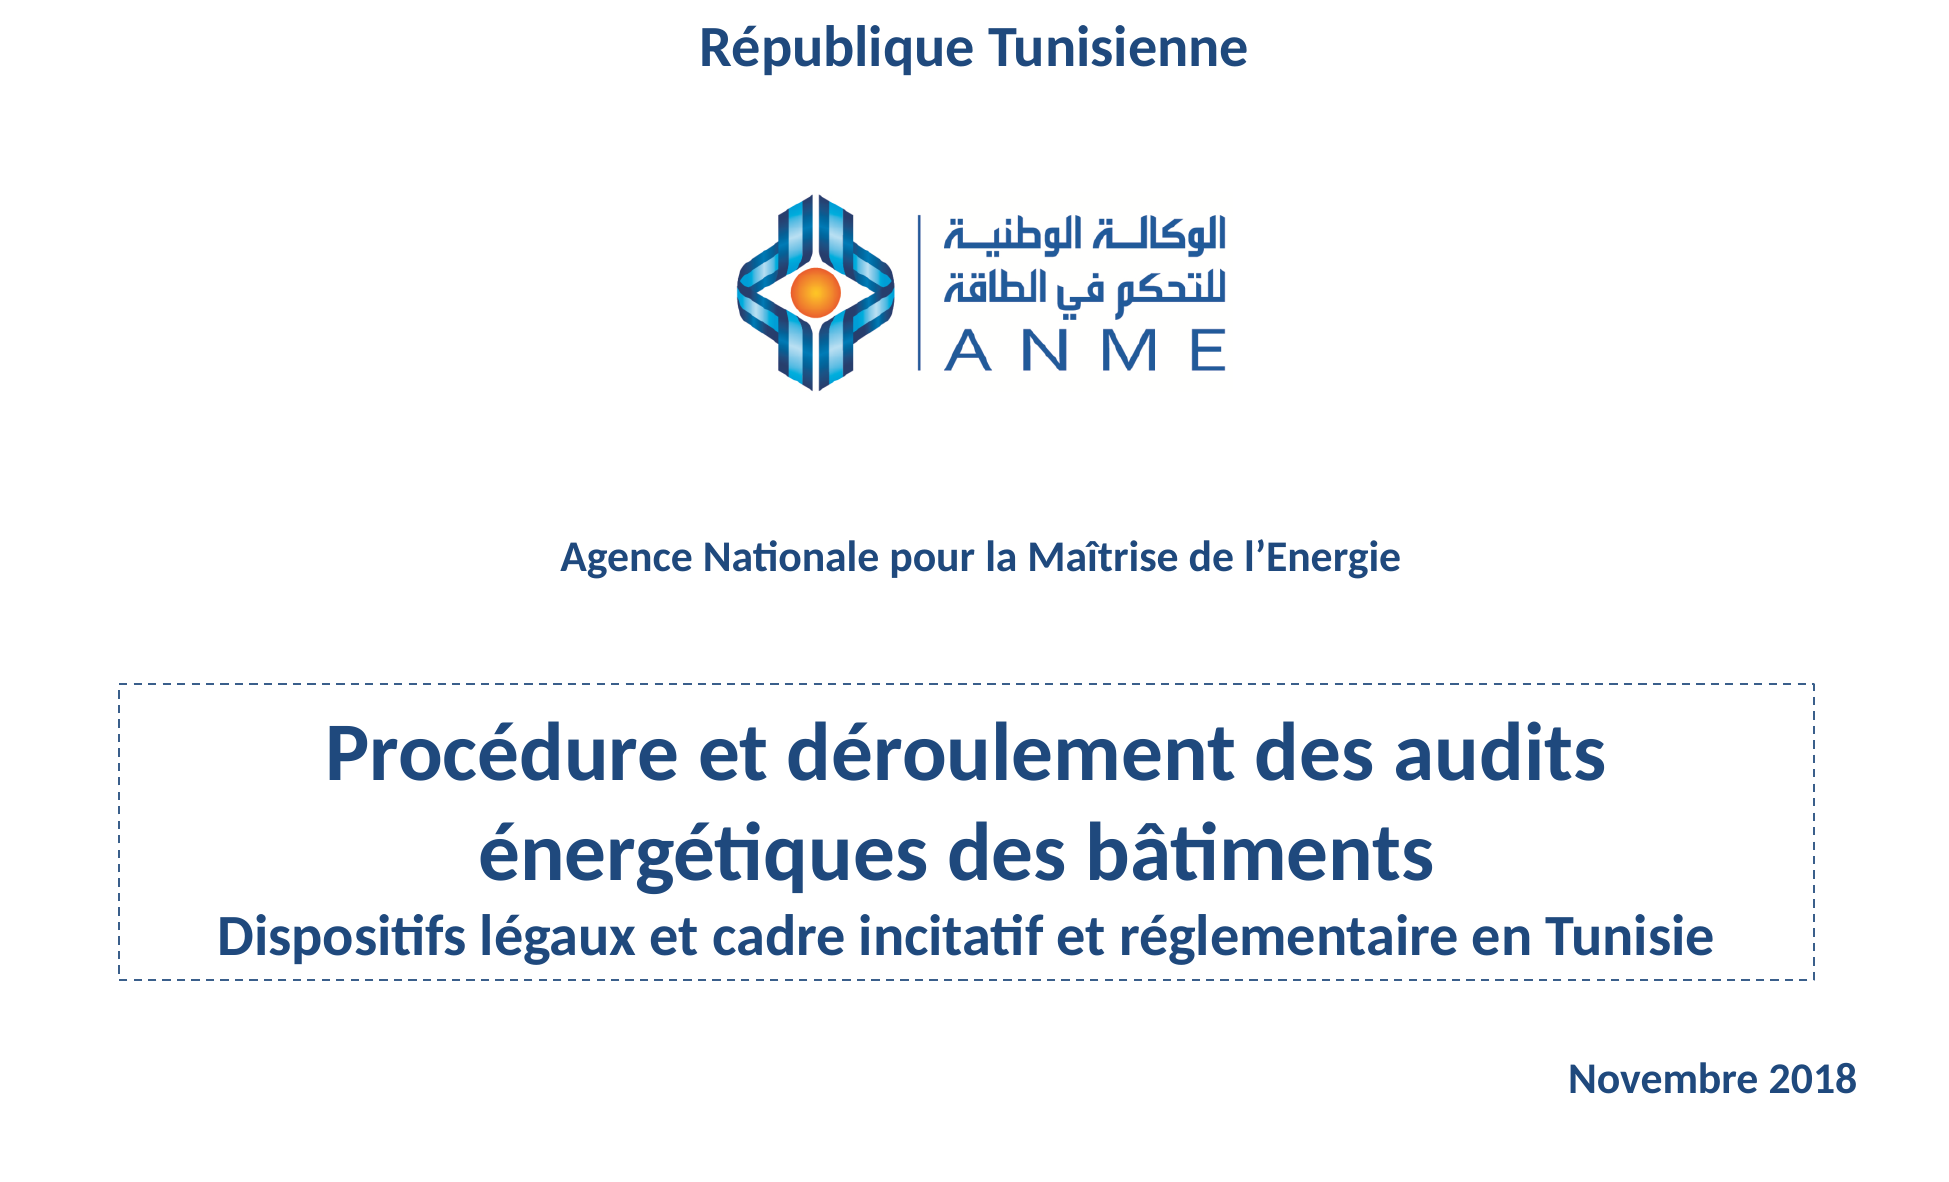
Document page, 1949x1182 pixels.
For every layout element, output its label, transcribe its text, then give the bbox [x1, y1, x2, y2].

text_box Agence Nationale pour la Maîtrise de l’Energie [545, 520, 1417, 588]
text_box Novembre 2018 [1553, 1042, 1873, 1110]
text_box République Tunisienne [684, 0, 1265, 86]
text_box Procédure et déroulement des audits énergétiques des bâtiments Dispositifs légaux et cadre incitatif et réglementaire en Tunisie [117, 682, 1816, 982]
picture [728, 191, 1234, 392]
